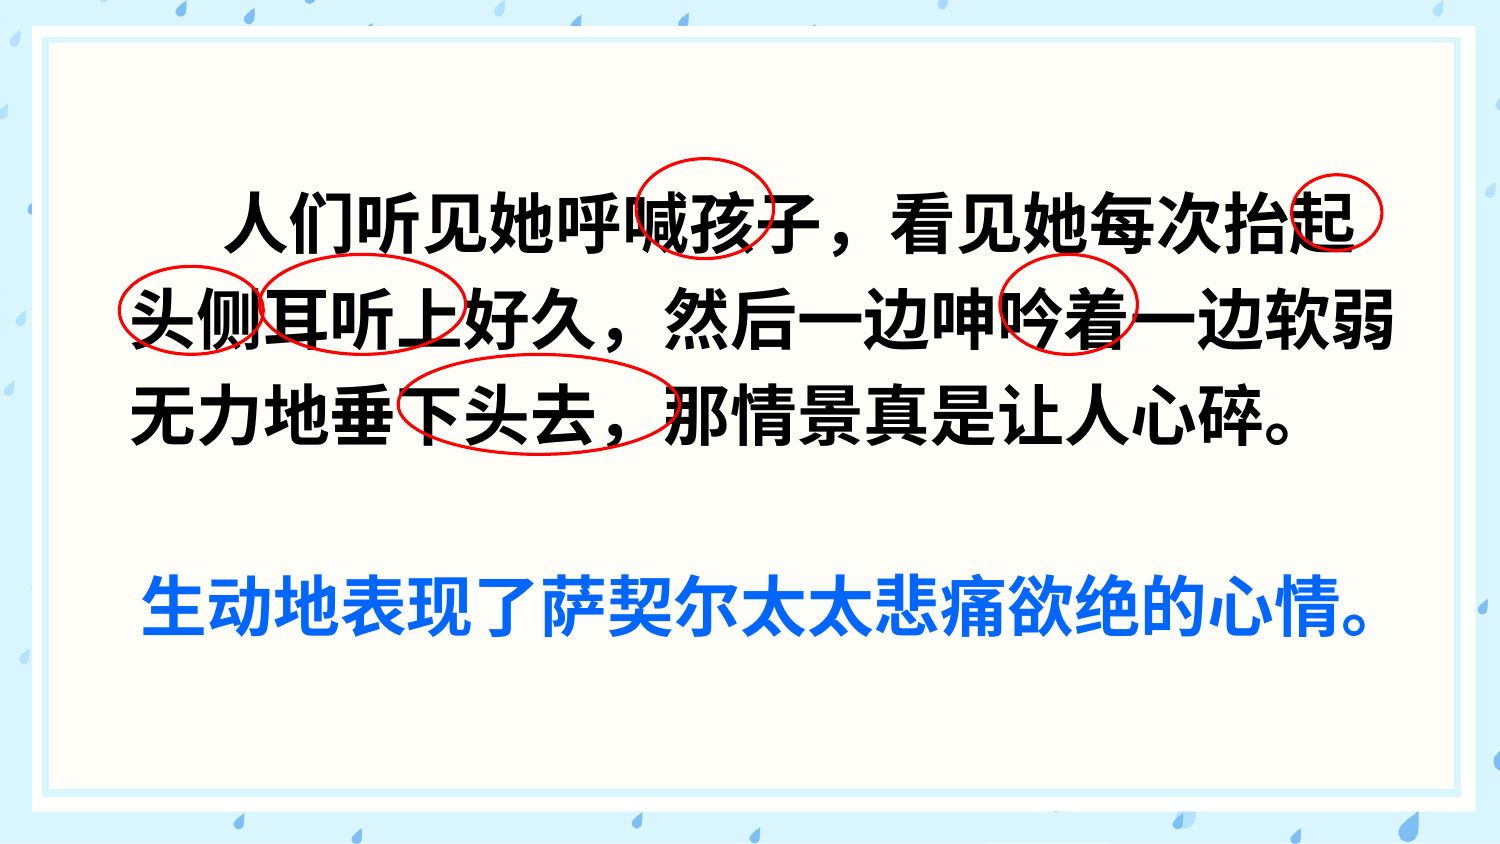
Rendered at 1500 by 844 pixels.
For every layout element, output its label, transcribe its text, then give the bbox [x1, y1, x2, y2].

text_box [1291, 174, 1382, 251]
text_box [398, 354, 680, 455]
text_box [260, 254, 466, 355]
text_box 生动地表现了萨契尔太太悲痛欲绝的心情。 [125, 541, 1432, 653]
text_box [636, 158, 774, 259]
text_box 人们听见她呼喊孩子，看见她每次抬起头侧耳听上好久，然后一边呻吟着一边软弱无力地垂下头去，那情景真是让人心碎。 [115, 158, 1422, 461]
text_box [999, 254, 1138, 355]
picture [0, 0, 1500, 844]
text_box [119, 266, 264, 355]
